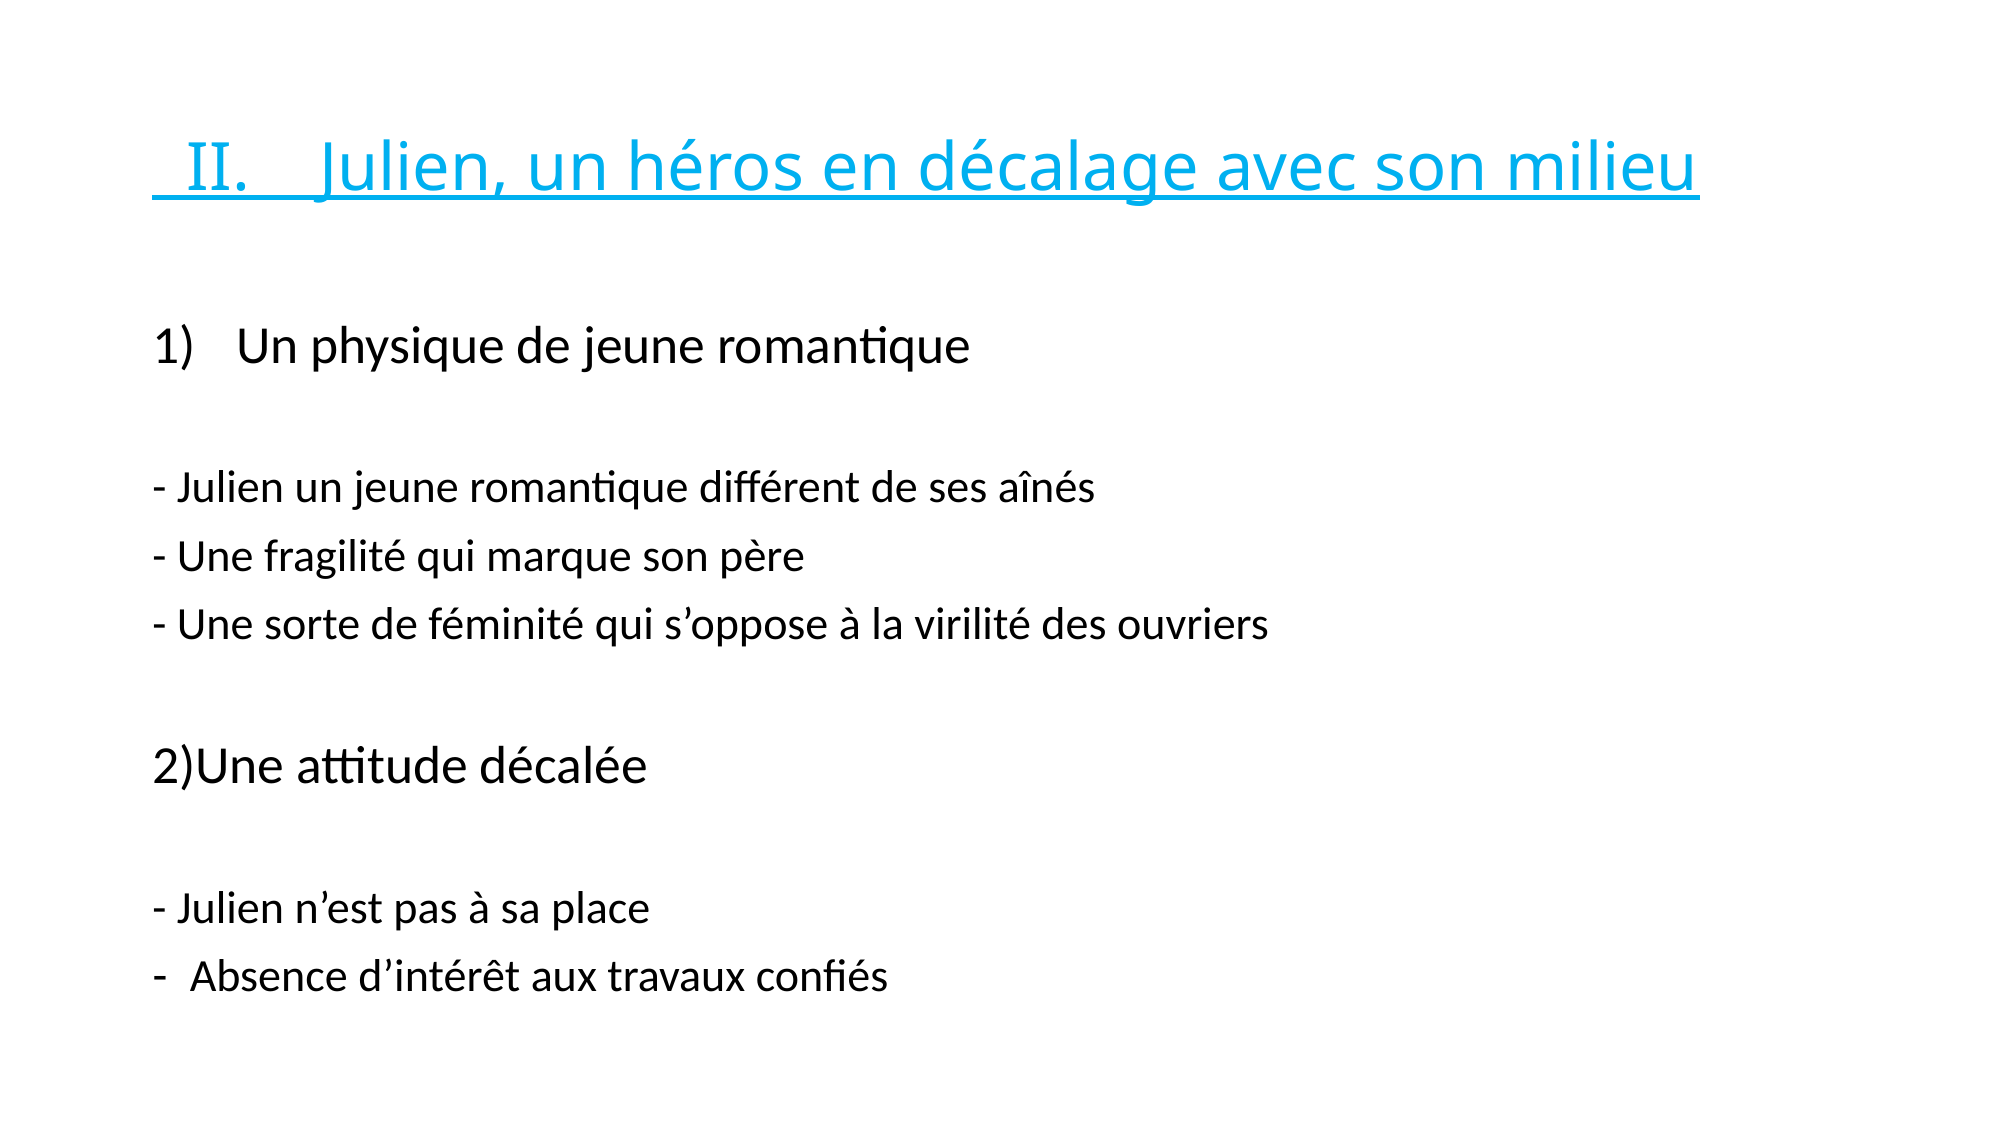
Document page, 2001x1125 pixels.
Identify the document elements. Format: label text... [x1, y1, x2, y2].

list Un physique de jeune romantique - Julien un jeune romantique différent de ses aînés - Une fragilité qui marque son père - Une sorte de féminité qui s’oppose à la virilité des ouvriers 2)Une attitude décalée - Julien n’est pas à sa place Absence d’intérêt aux travaux confiés [137, 309, 1863, 1014]
title II. Julien, un héros en décalage avec son milieu [137, 59, 1863, 278]
